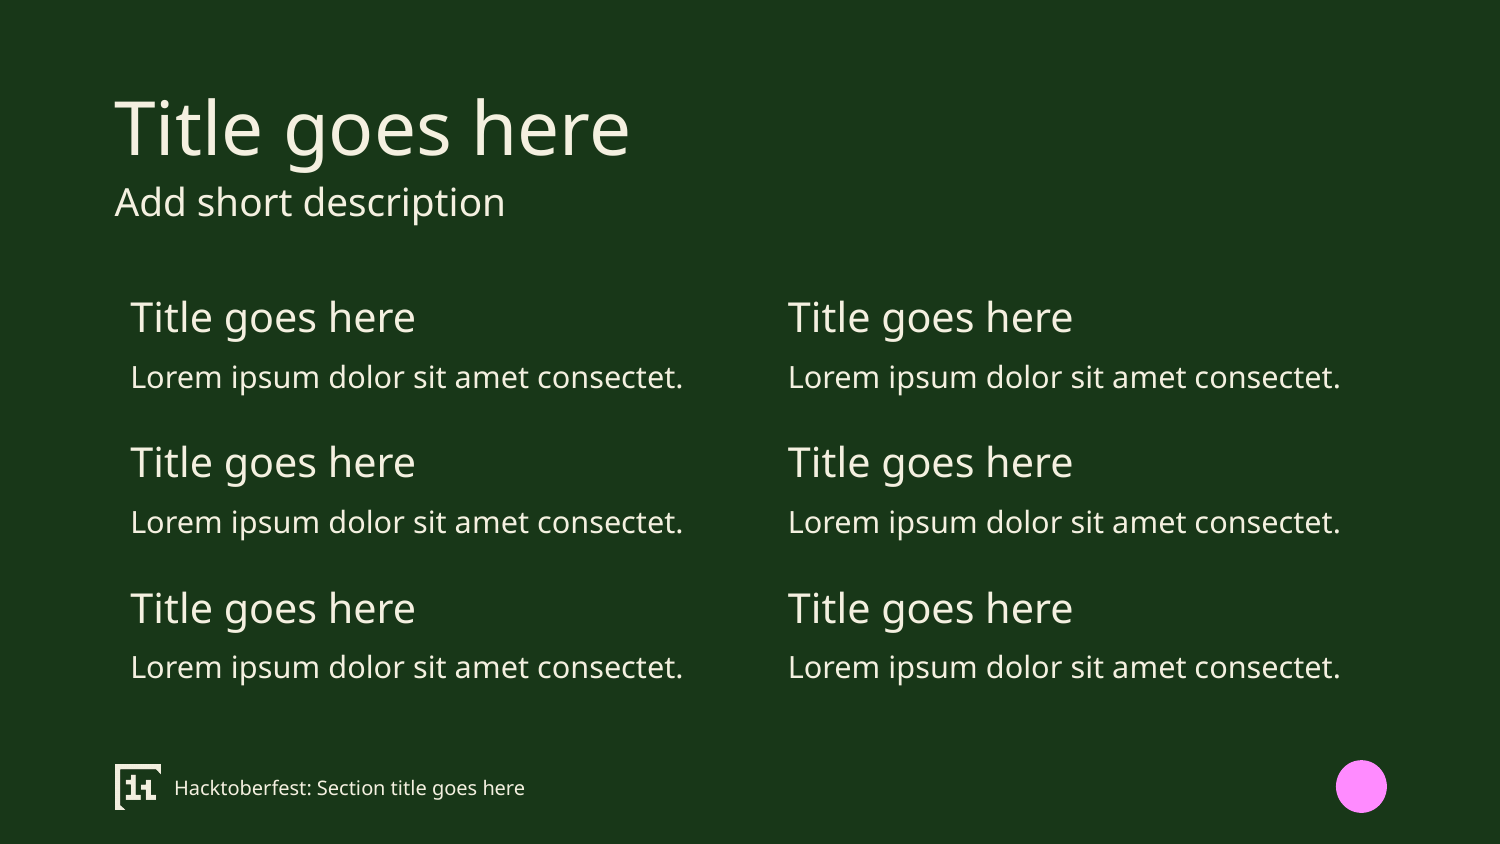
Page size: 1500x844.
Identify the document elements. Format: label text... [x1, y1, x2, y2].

text_box Title goes here [787, 578, 1370, 632]
text_box Lorem ipsum dolor sit amet consectet. [130, 356, 712, 395]
text_box Lorem ipsum dolor sit amet consectet. [787, 501, 1370, 540]
text_box Title goes here [130, 287, 712, 341]
title Hacktoberfest: Section title goes here [173, 772, 1336, 801]
text_box Title goes here [114, 76, 1357, 170]
text_box Title goes here [130, 433, 712, 487]
text_box Title goes here [787, 287, 1370, 341]
text_box Title goes here [130, 578, 712, 632]
text_box Lorem ipsum dolor sit amet consectet. [787, 356, 1370, 395]
text_box Lorem ipsum dolor sit amet consectet. [787, 647, 1370, 686]
text_box Lorem ipsum dolor sit amet consectet. [130, 501, 712, 540]
text_box Add short description [114, 176, 1357, 225]
text_box Title goes here [787, 433, 1370, 487]
text_box Lorem ipsum dolor sit amet consectet. [130, 647, 712, 686]
slide_number [1336, 526, 1387, 844]
picture [114, 764, 161, 811]
